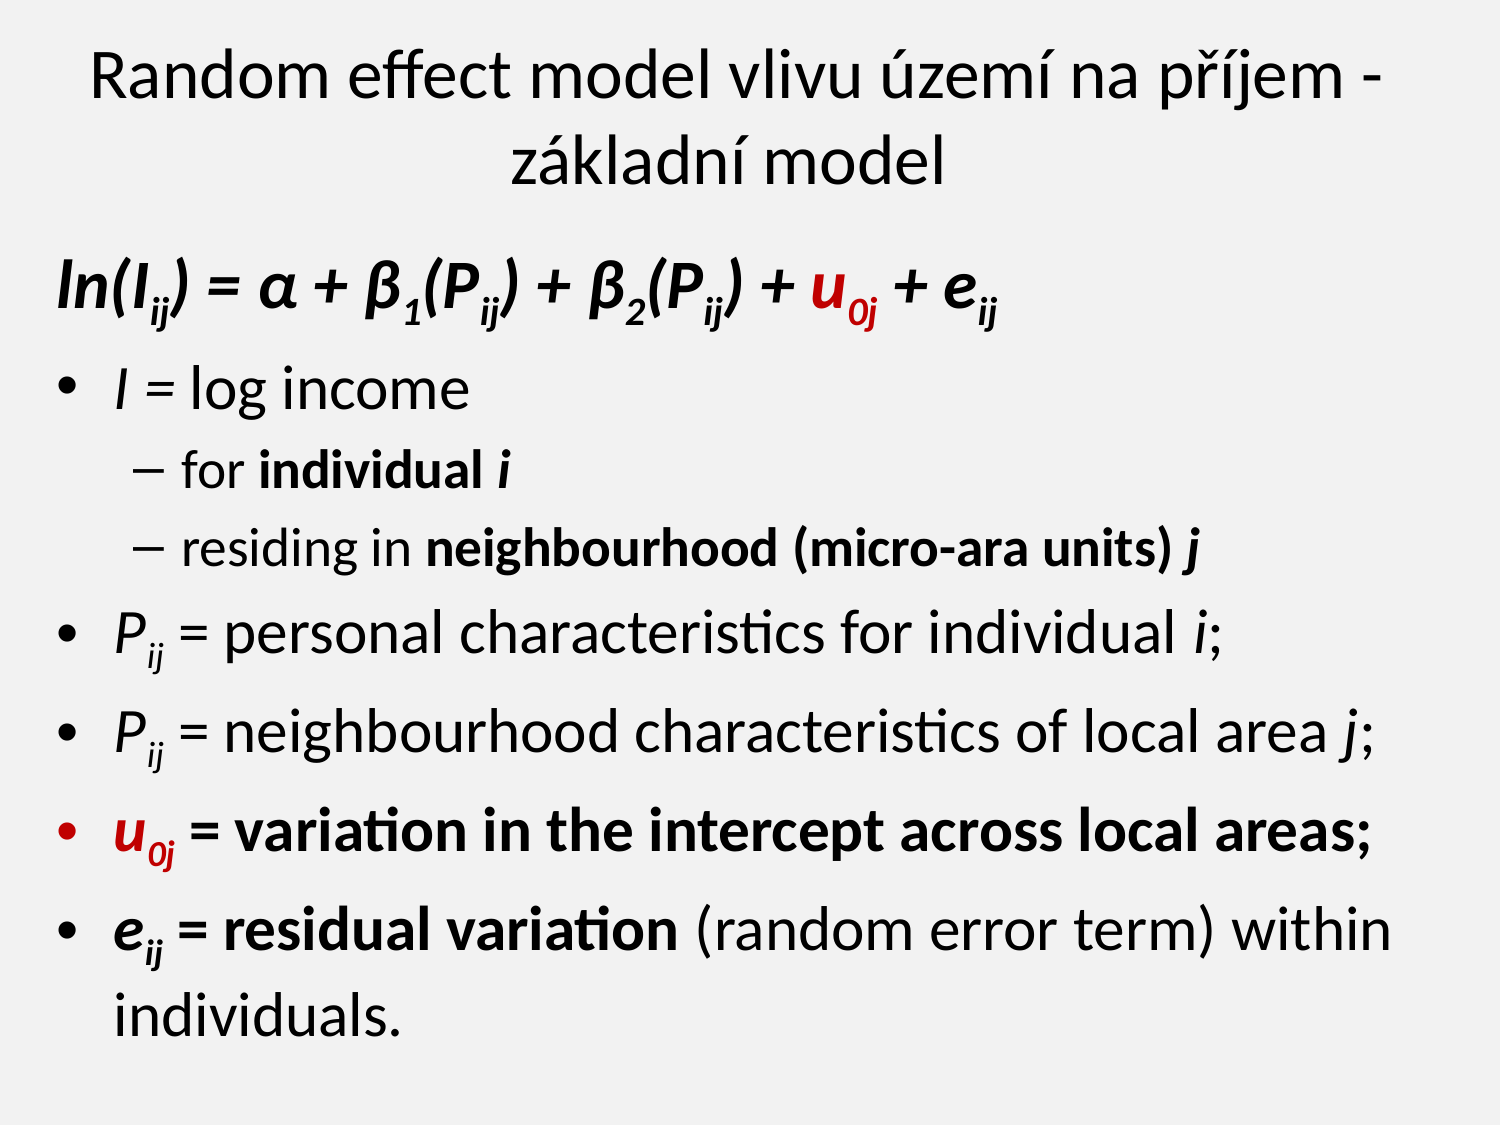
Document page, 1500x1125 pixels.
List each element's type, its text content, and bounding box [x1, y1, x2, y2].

list ln(Iij) = α + β1(Pij) + β2(Pij) + u0j + eij I = log income for individual i residing in neighbourhood (micro-ara units) j Pij = personal characteristics for individual i; Pij = neighbourhood characteristics of local area j; u0j = variation in the intercept across local areas; eij = residual variation (random error term) within individuals. [41, 231, 1459, 1071]
title Random effect model vlivu území na příjem - základní model [0, 19, 1479, 207]
